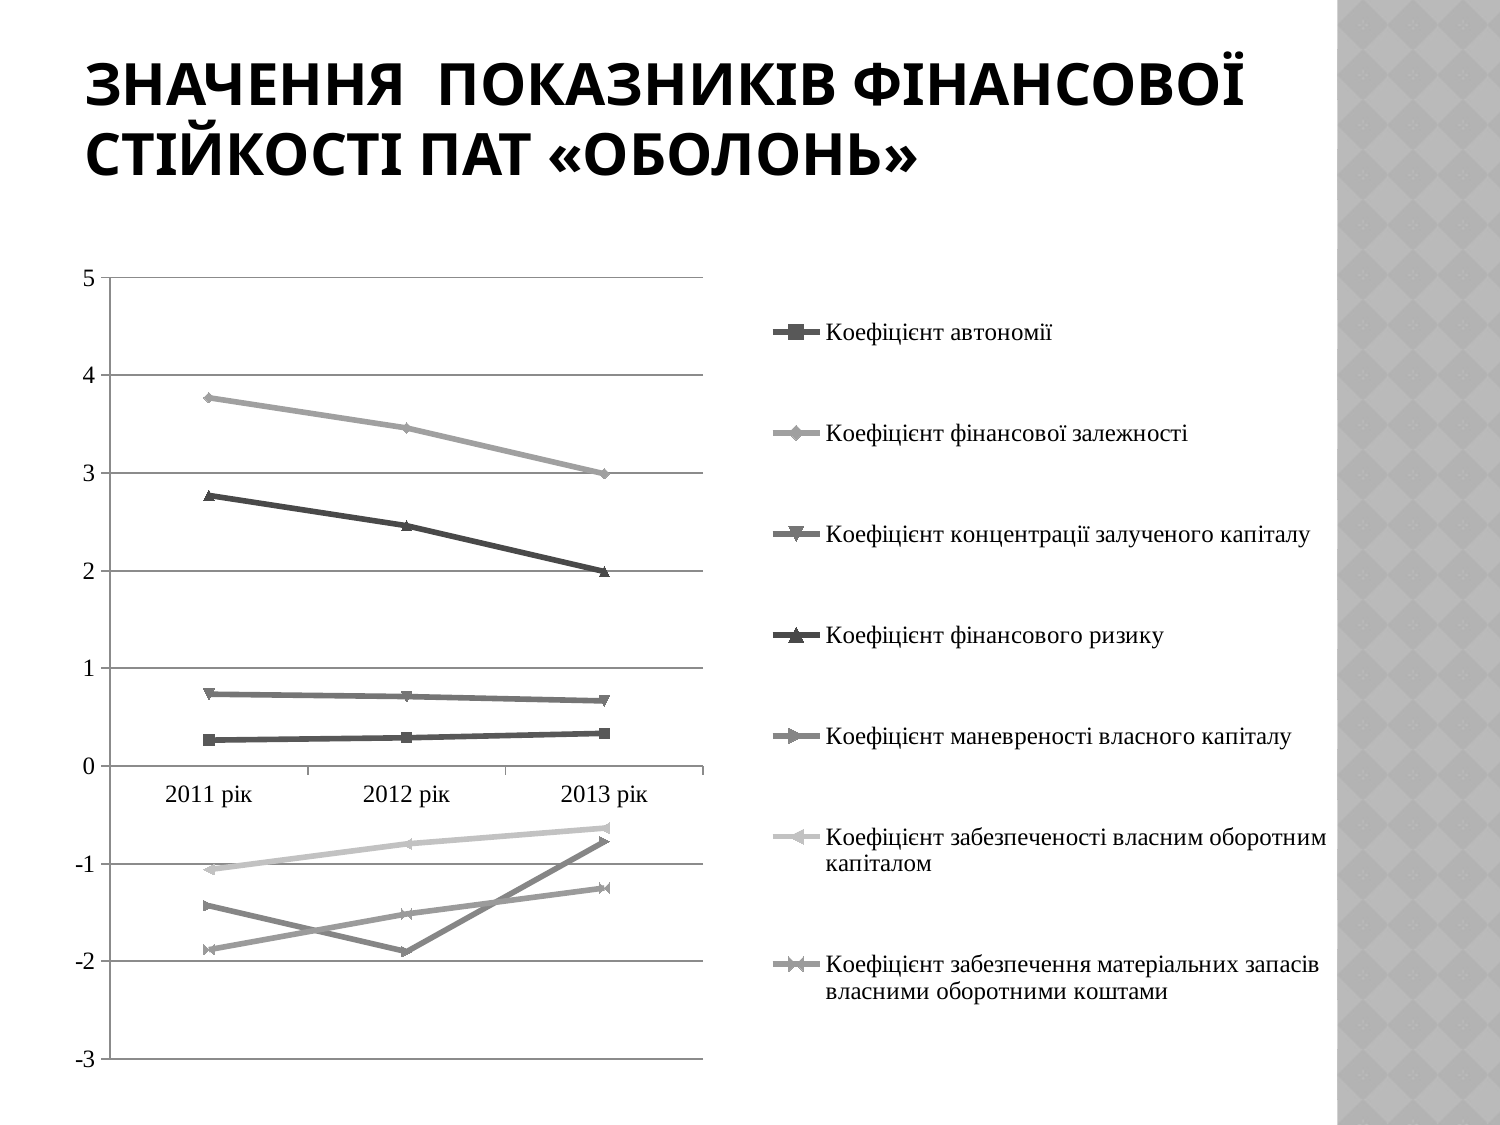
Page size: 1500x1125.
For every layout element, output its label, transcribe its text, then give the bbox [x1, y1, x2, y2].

table_cell 0 [1337, 0, 1500, 1125]
title Значення показників фінансової стійкості ПАТ «Оболонь» [76, 0, 1265, 188]
chart [40, 243, 1341, 1095]
